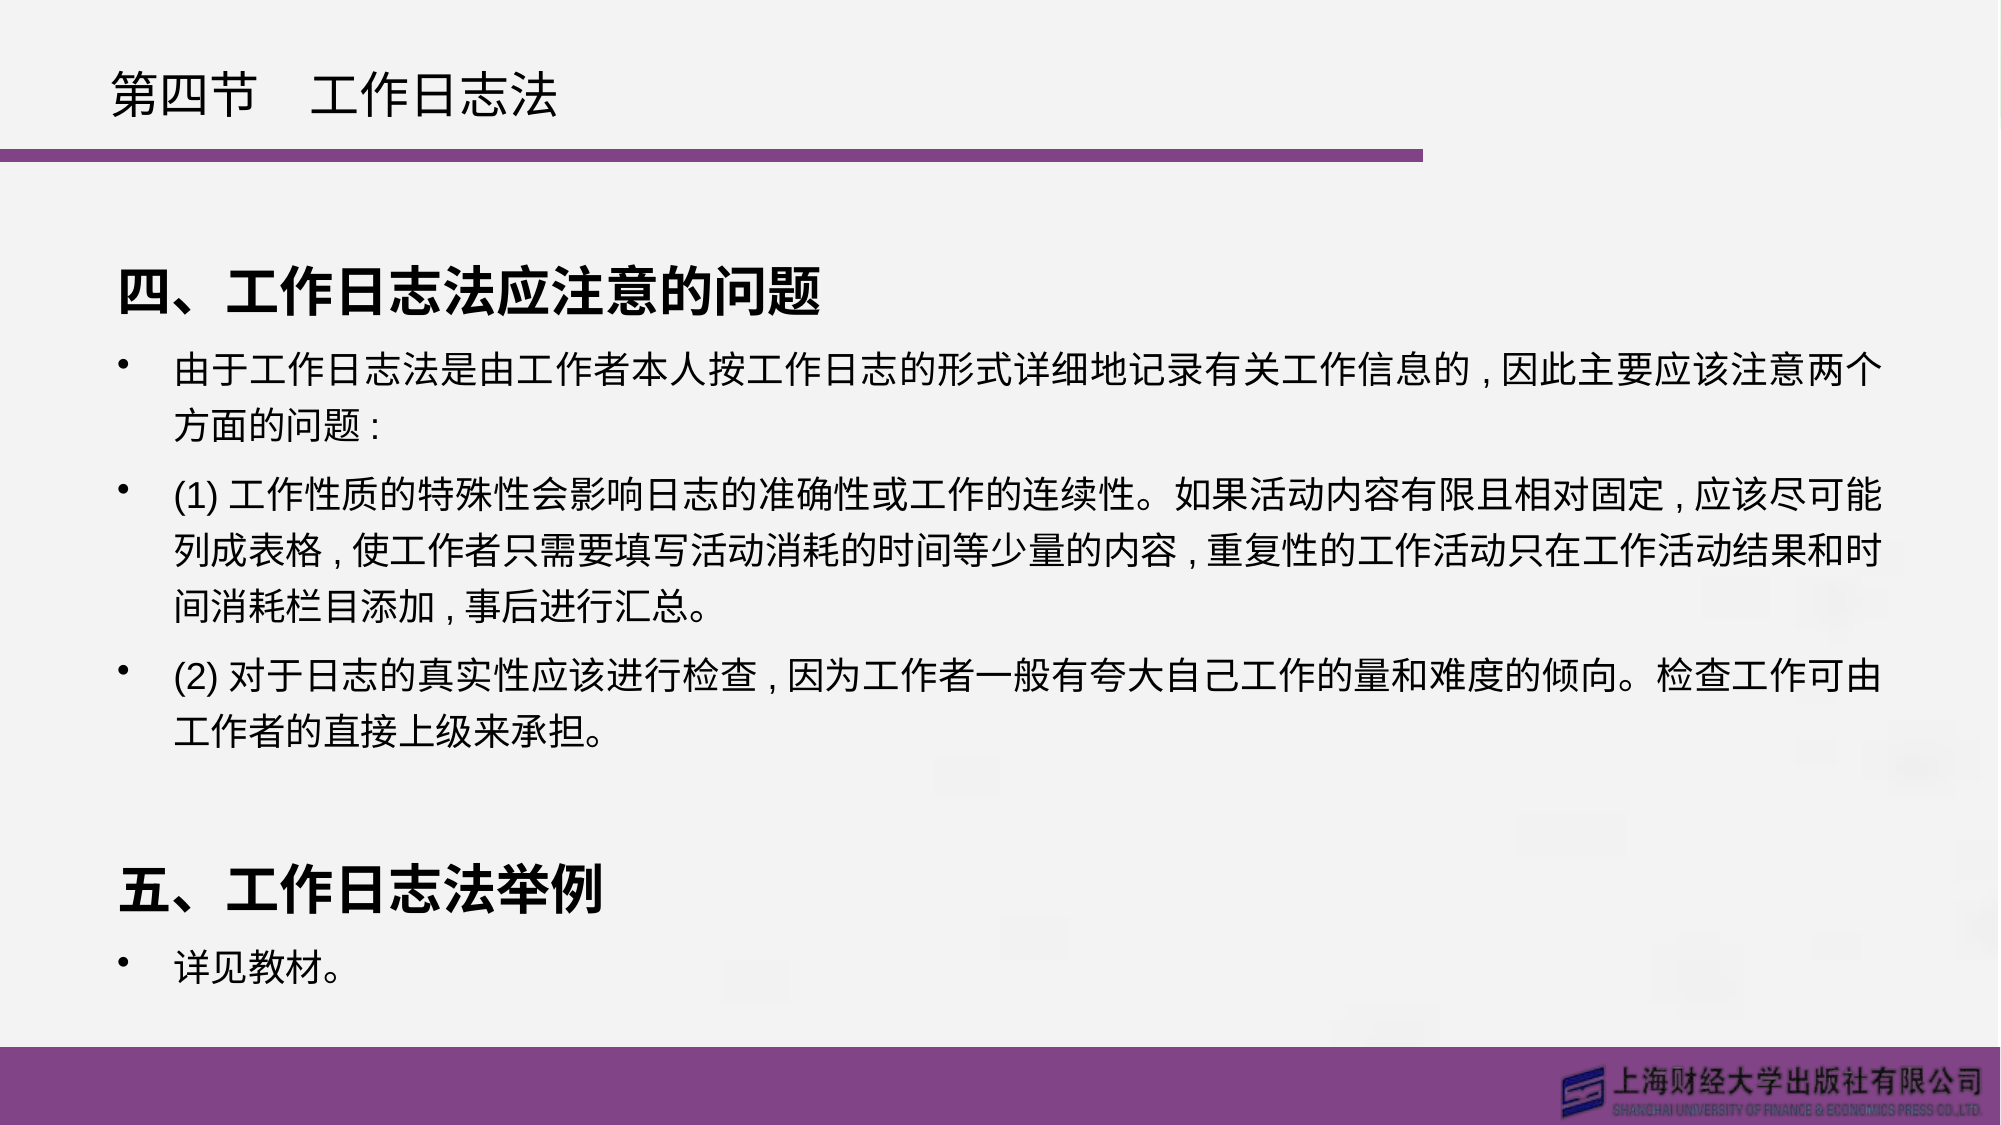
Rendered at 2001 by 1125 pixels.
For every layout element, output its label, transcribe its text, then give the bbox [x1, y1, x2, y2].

picture [0, 0, 2001, 1125]
list 四、工作日志法应注意的问题 由于工作日志法是由工作者本人按工作日志的形式详细地记录有关工作信息的,因此主要应该注意两个方面的问题: (1)工作性质的特殊性会影响日志的准确性或工作的连续性。如果活动内容有限且相对固定,应该尽可能列成表格,使工作者只需要填写活动消耗的时间等少量的内容,重复性的工作活动只在工作活动结果和时间消耗栏目添加,事后进行汇总。 (2)对于日志的真实性应该进行检查,因为工作者一般有夸大自己工作的量和难度的倾向。检查工作可由工作者的直接上级来承担。 五、工作日志法举例 详见教材。 [102, 233, 1898, 1032]
title 第四节 工作日志法 [94, 42, 1451, 146]
